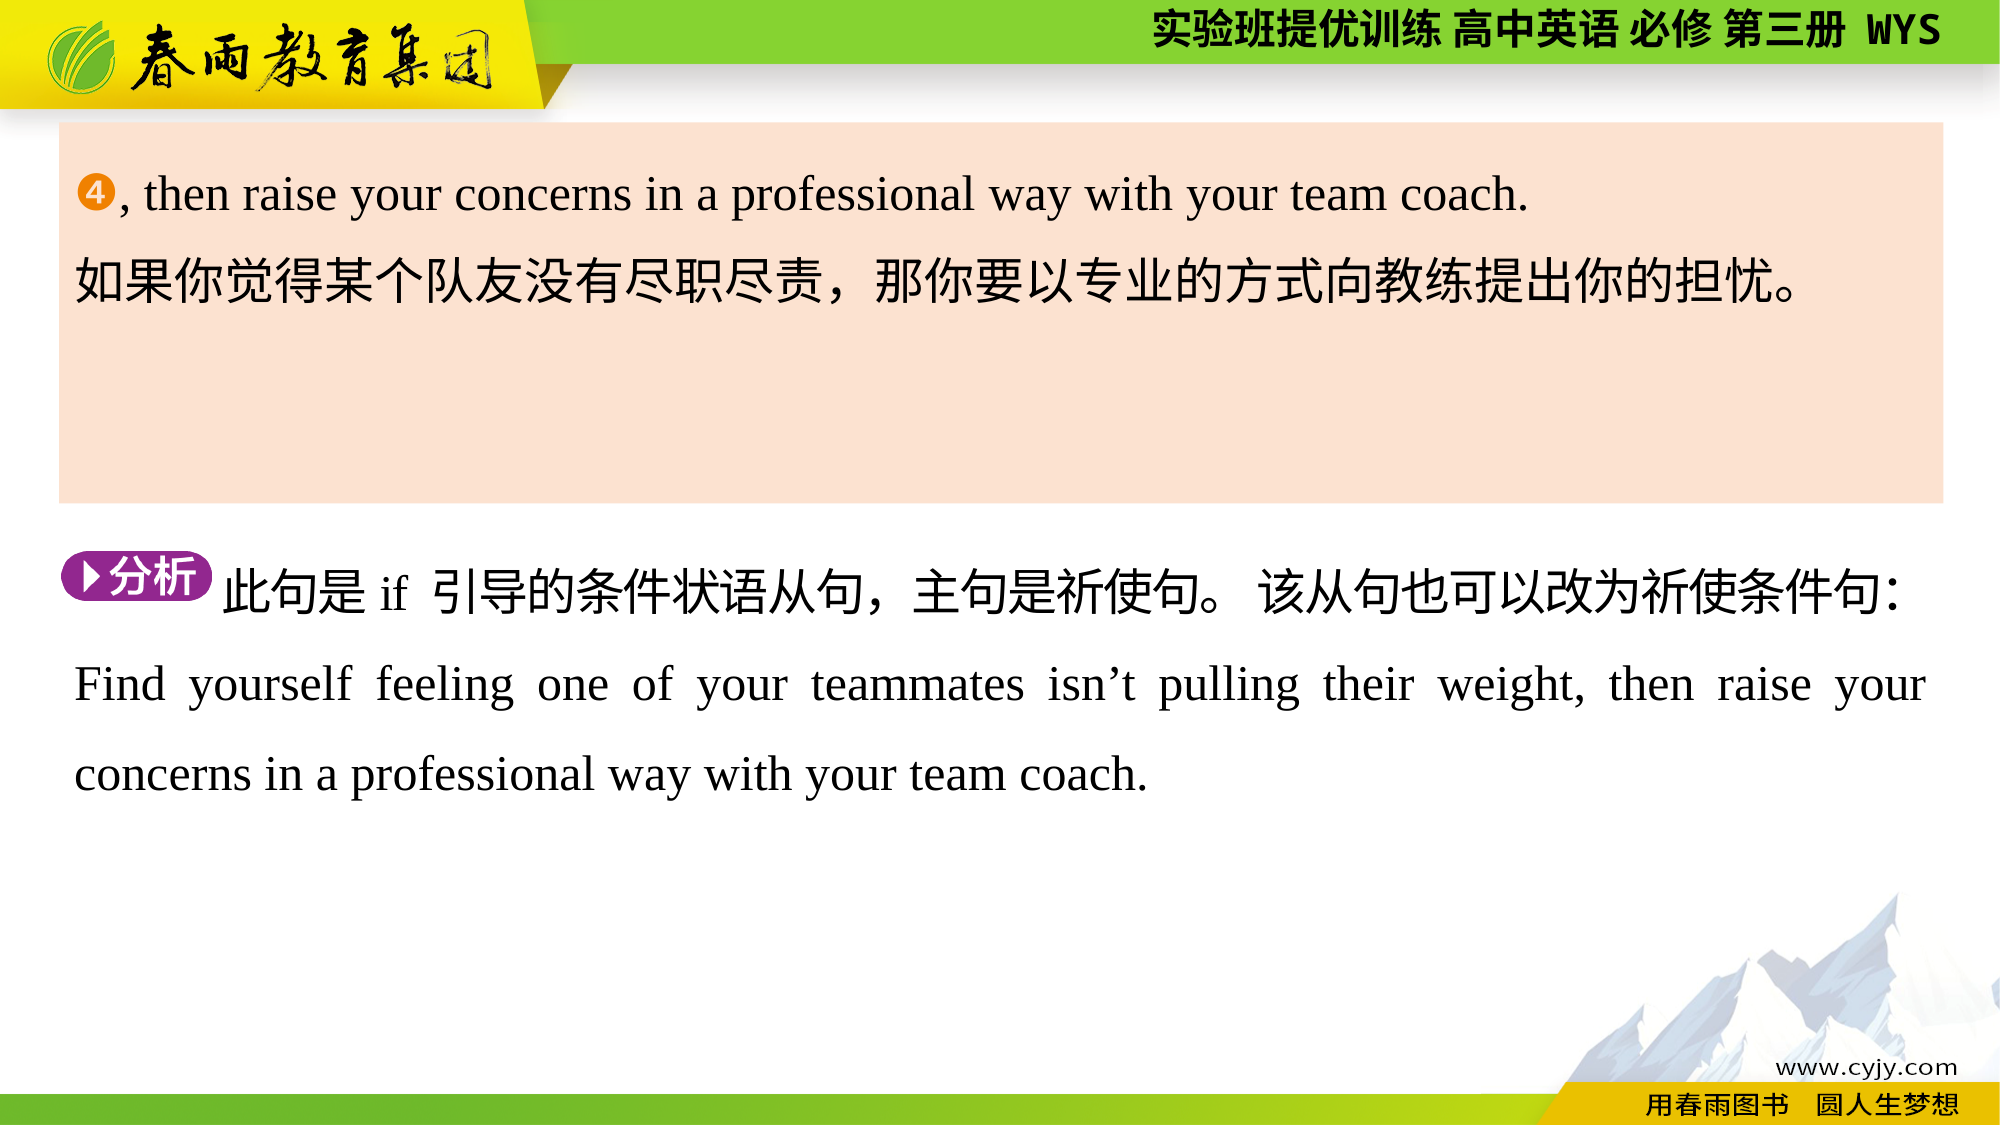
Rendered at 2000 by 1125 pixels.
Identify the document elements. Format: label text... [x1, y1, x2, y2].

picture [0, 0, 2000, 1125]
text_box 此句是if 引导的条件状语从句，主句是祈使句。 该从句也可以改为祈使条件句： Find yourself feeling one of your teammates isn’t pulling their weight, then raise your concerns in a professional way with your team coach. [59, 522, 1944, 808]
